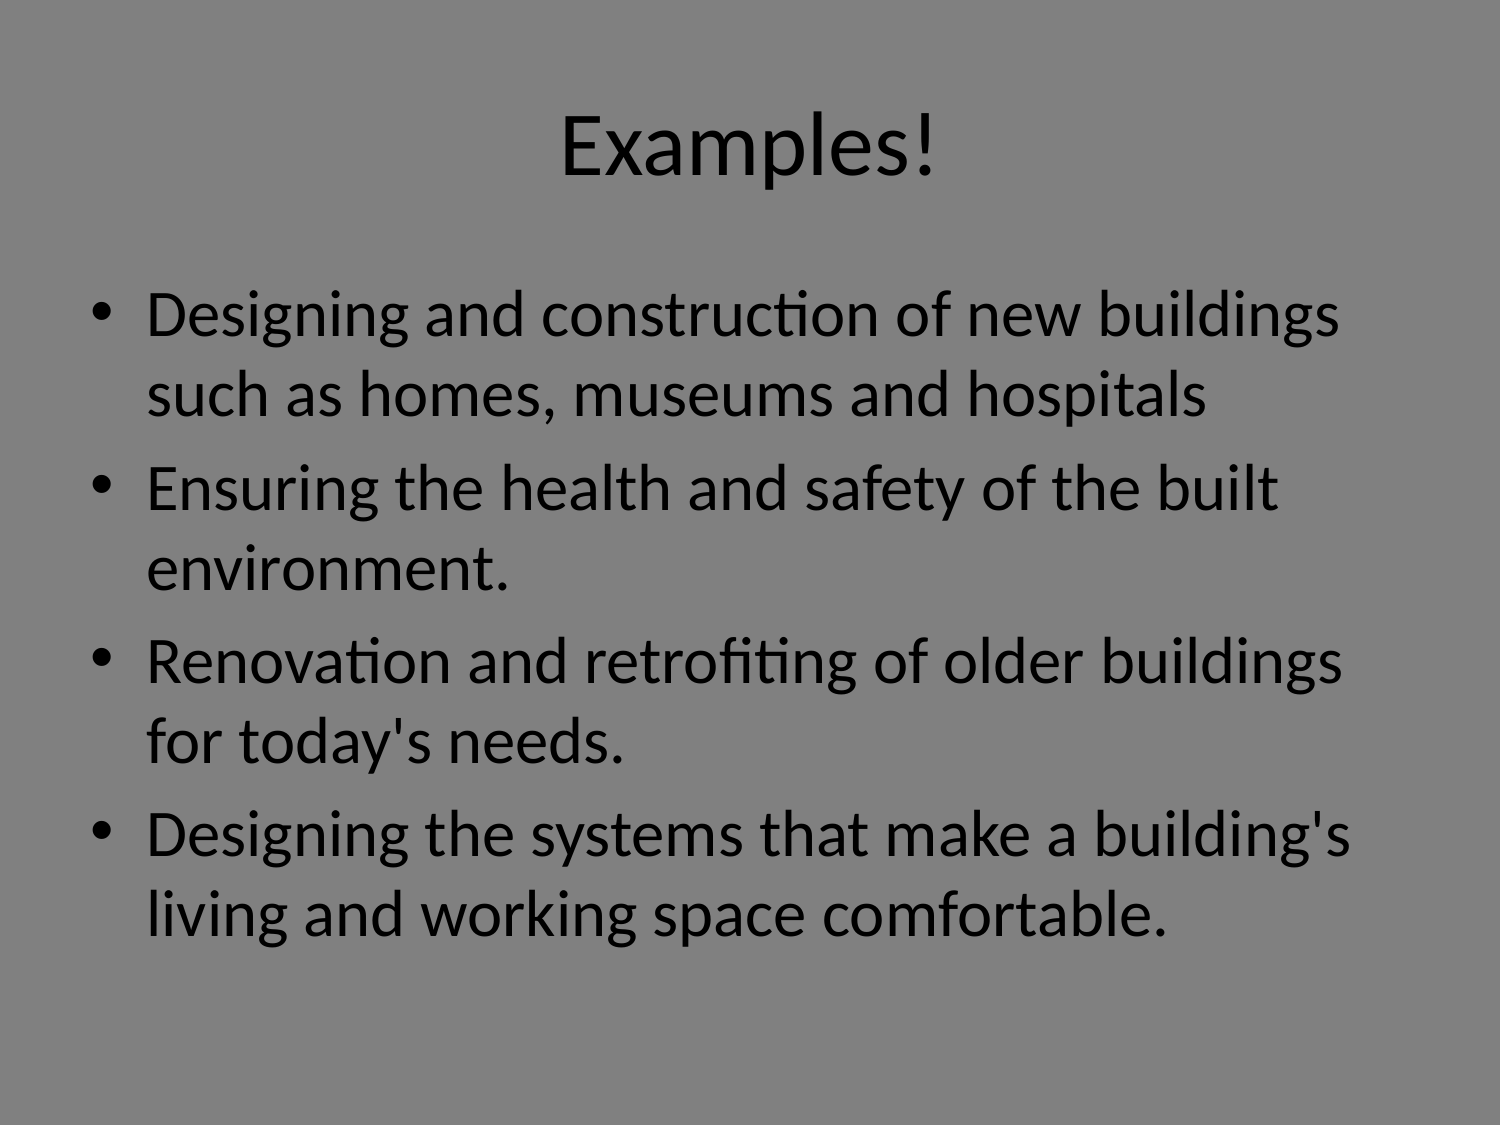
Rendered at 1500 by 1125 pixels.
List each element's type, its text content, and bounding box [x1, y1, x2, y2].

list Designing and construction of new buildings such as homes, museums and hospitals Ensuring the health and safety of the built environment. Renovation and retrofiting of older buildings for today's needs. Designing the systems that make a building's living and working space comfortable. [75, 262, 1425, 1005]
title Examples! [75, 45, 1425, 233]
